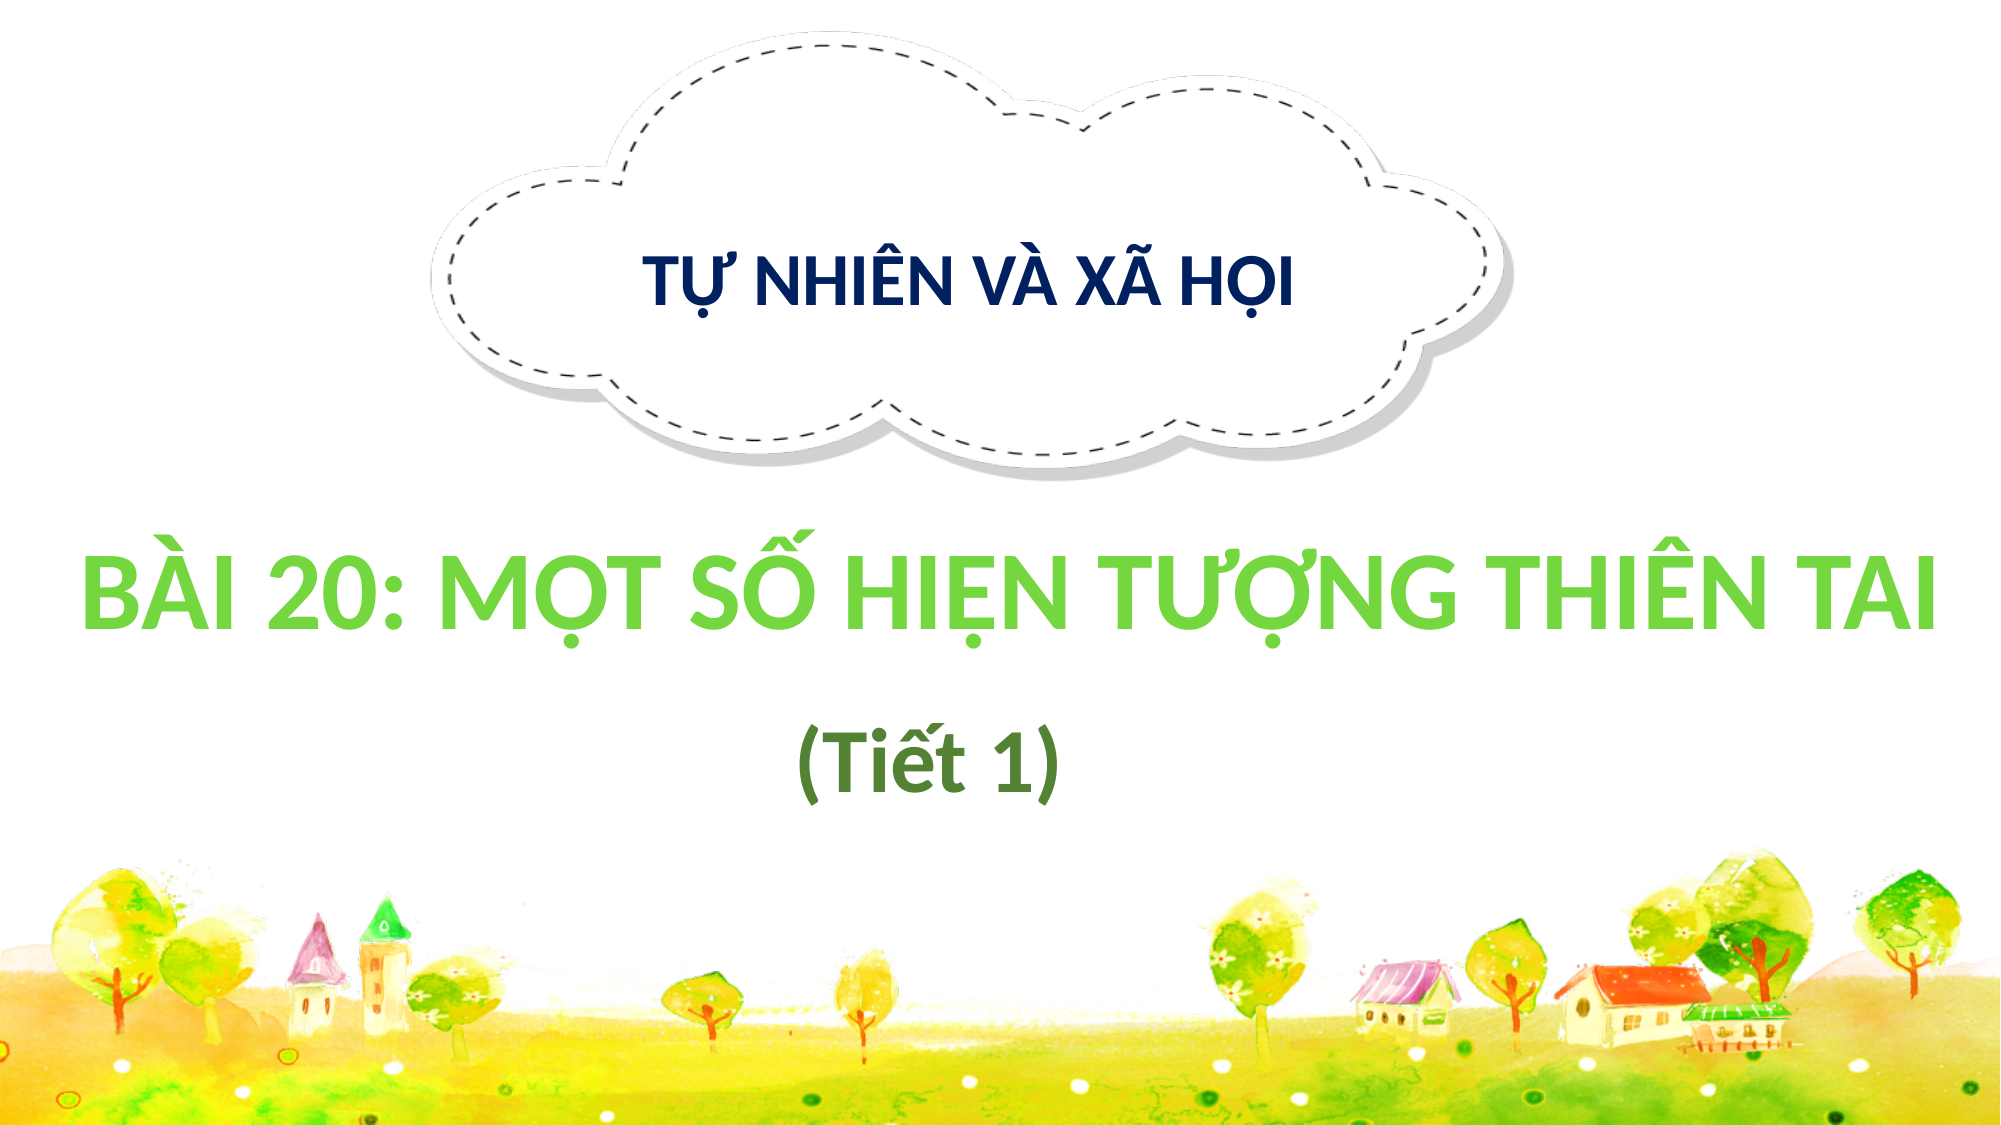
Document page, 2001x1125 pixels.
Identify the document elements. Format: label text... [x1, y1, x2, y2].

text_box (Tiết 1) [779, 693, 1284, 818]
picture [0, 818, 2000, 1125]
picture [360, 0, 1539, 519]
text_box BÀI 20: MỘT SỐ HIỆN TƯỢNG THIÊN TAI [64, 509, 1959, 660]
